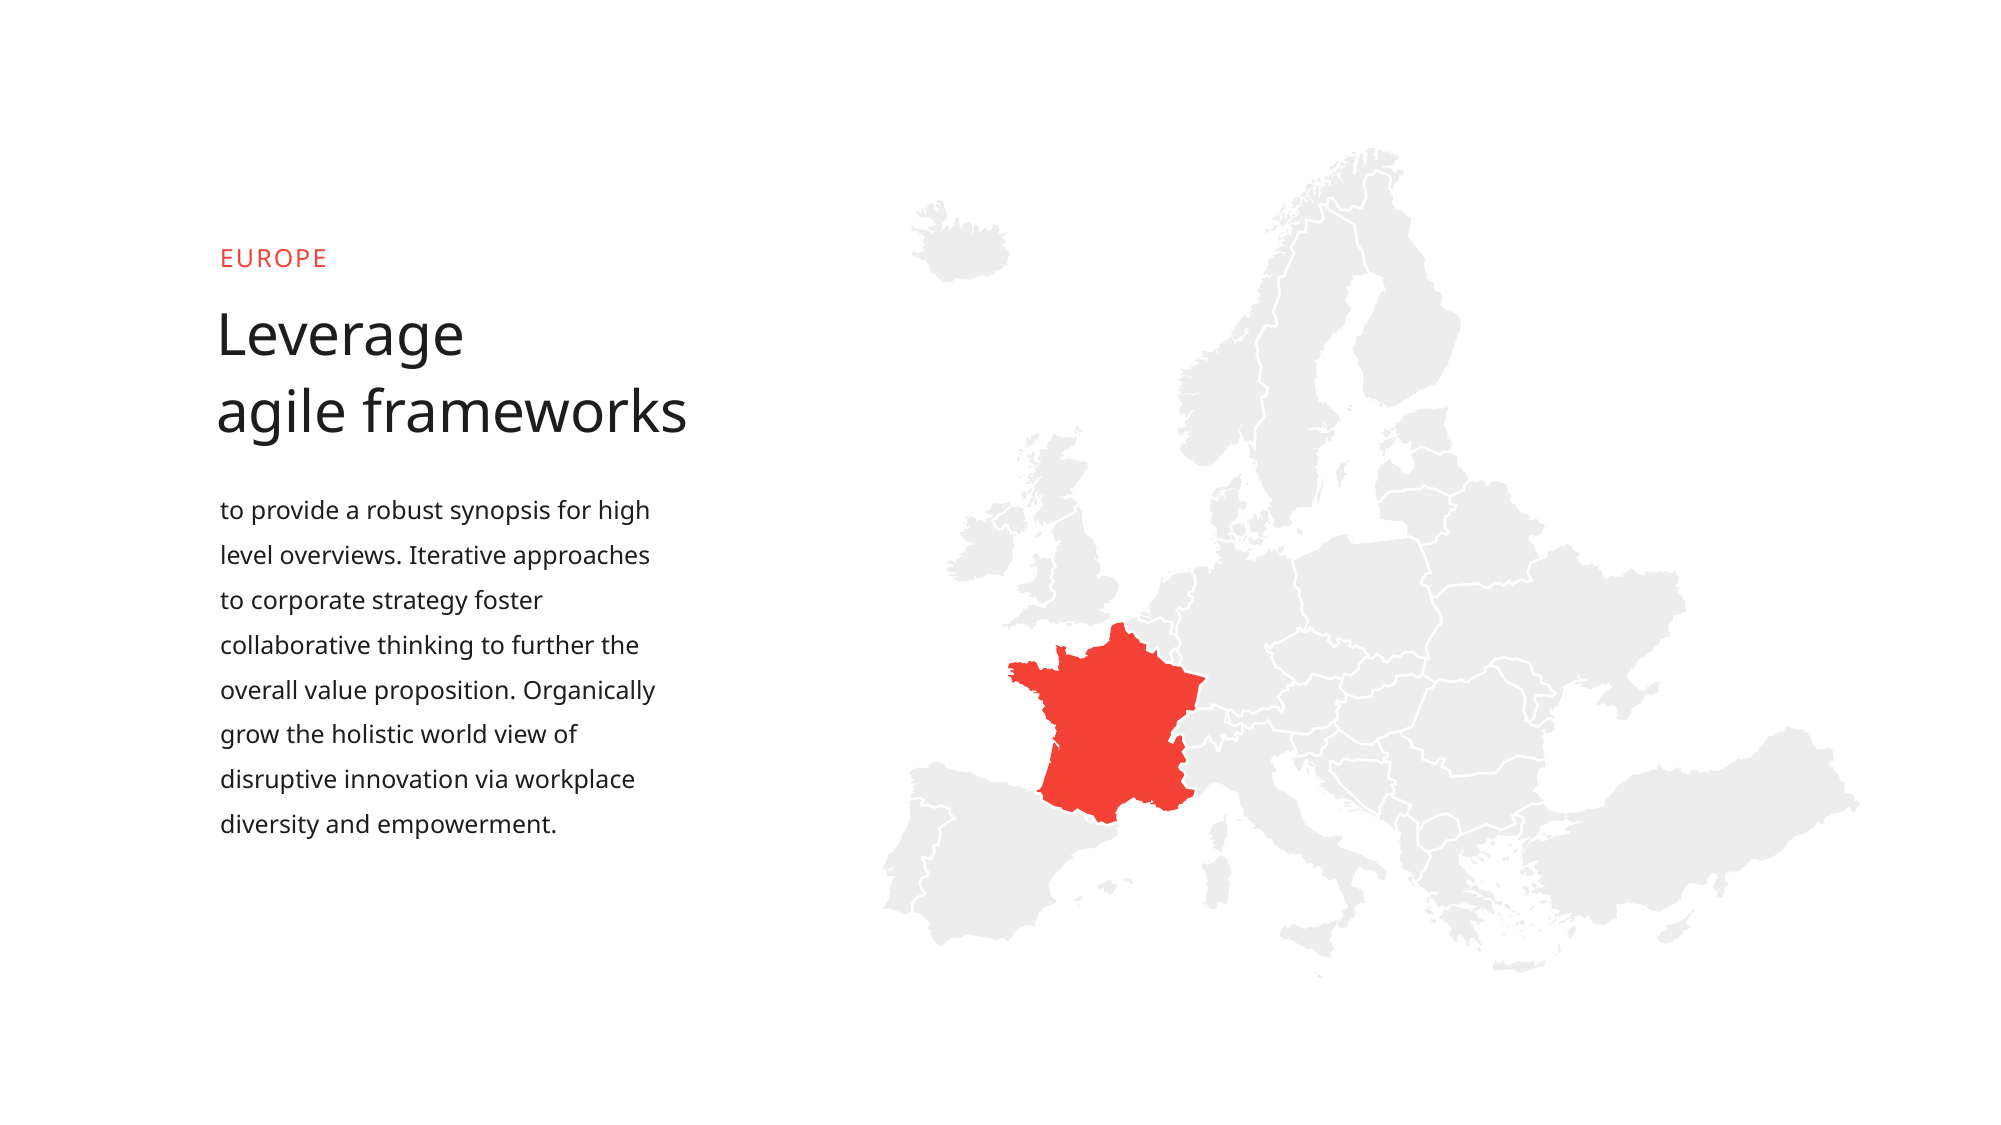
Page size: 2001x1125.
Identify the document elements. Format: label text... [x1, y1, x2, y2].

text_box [882, 147, 1861, 978]
text_box to provide a robust synopsis for high level overviews. Iterative approaches to corporate strategy foster collaborative thinking to further the overall value proposition. Organically grow the holistic world view of disruptive innovation via workplace diversity and empowerment. [220, 479, 661, 839]
text_box EUROPE [220, 247, 327, 272]
text_box Leverage agile frameworks [216, 290, 770, 445]
